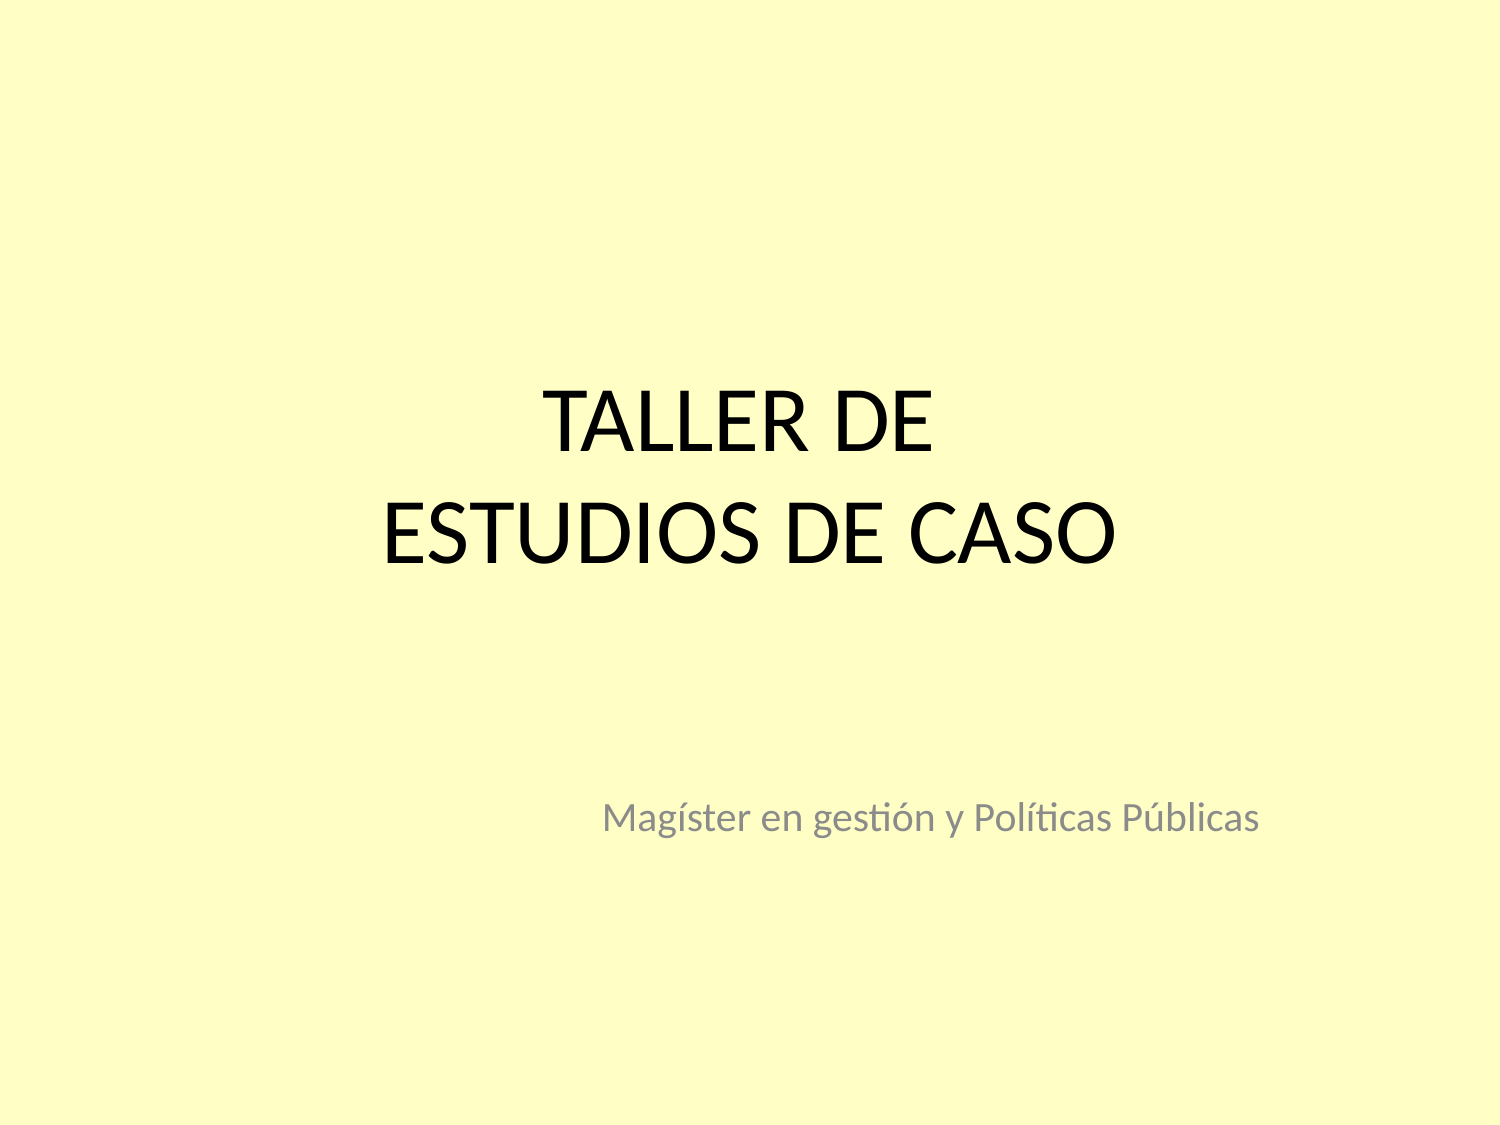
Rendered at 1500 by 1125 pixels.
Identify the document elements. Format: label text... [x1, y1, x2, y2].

subtitle Magíster en gestión y Políticas Públicas [225, 637, 1275, 925]
title TALLER DE ESTUDIOS DE CASO [112, 349, 1388, 591]
